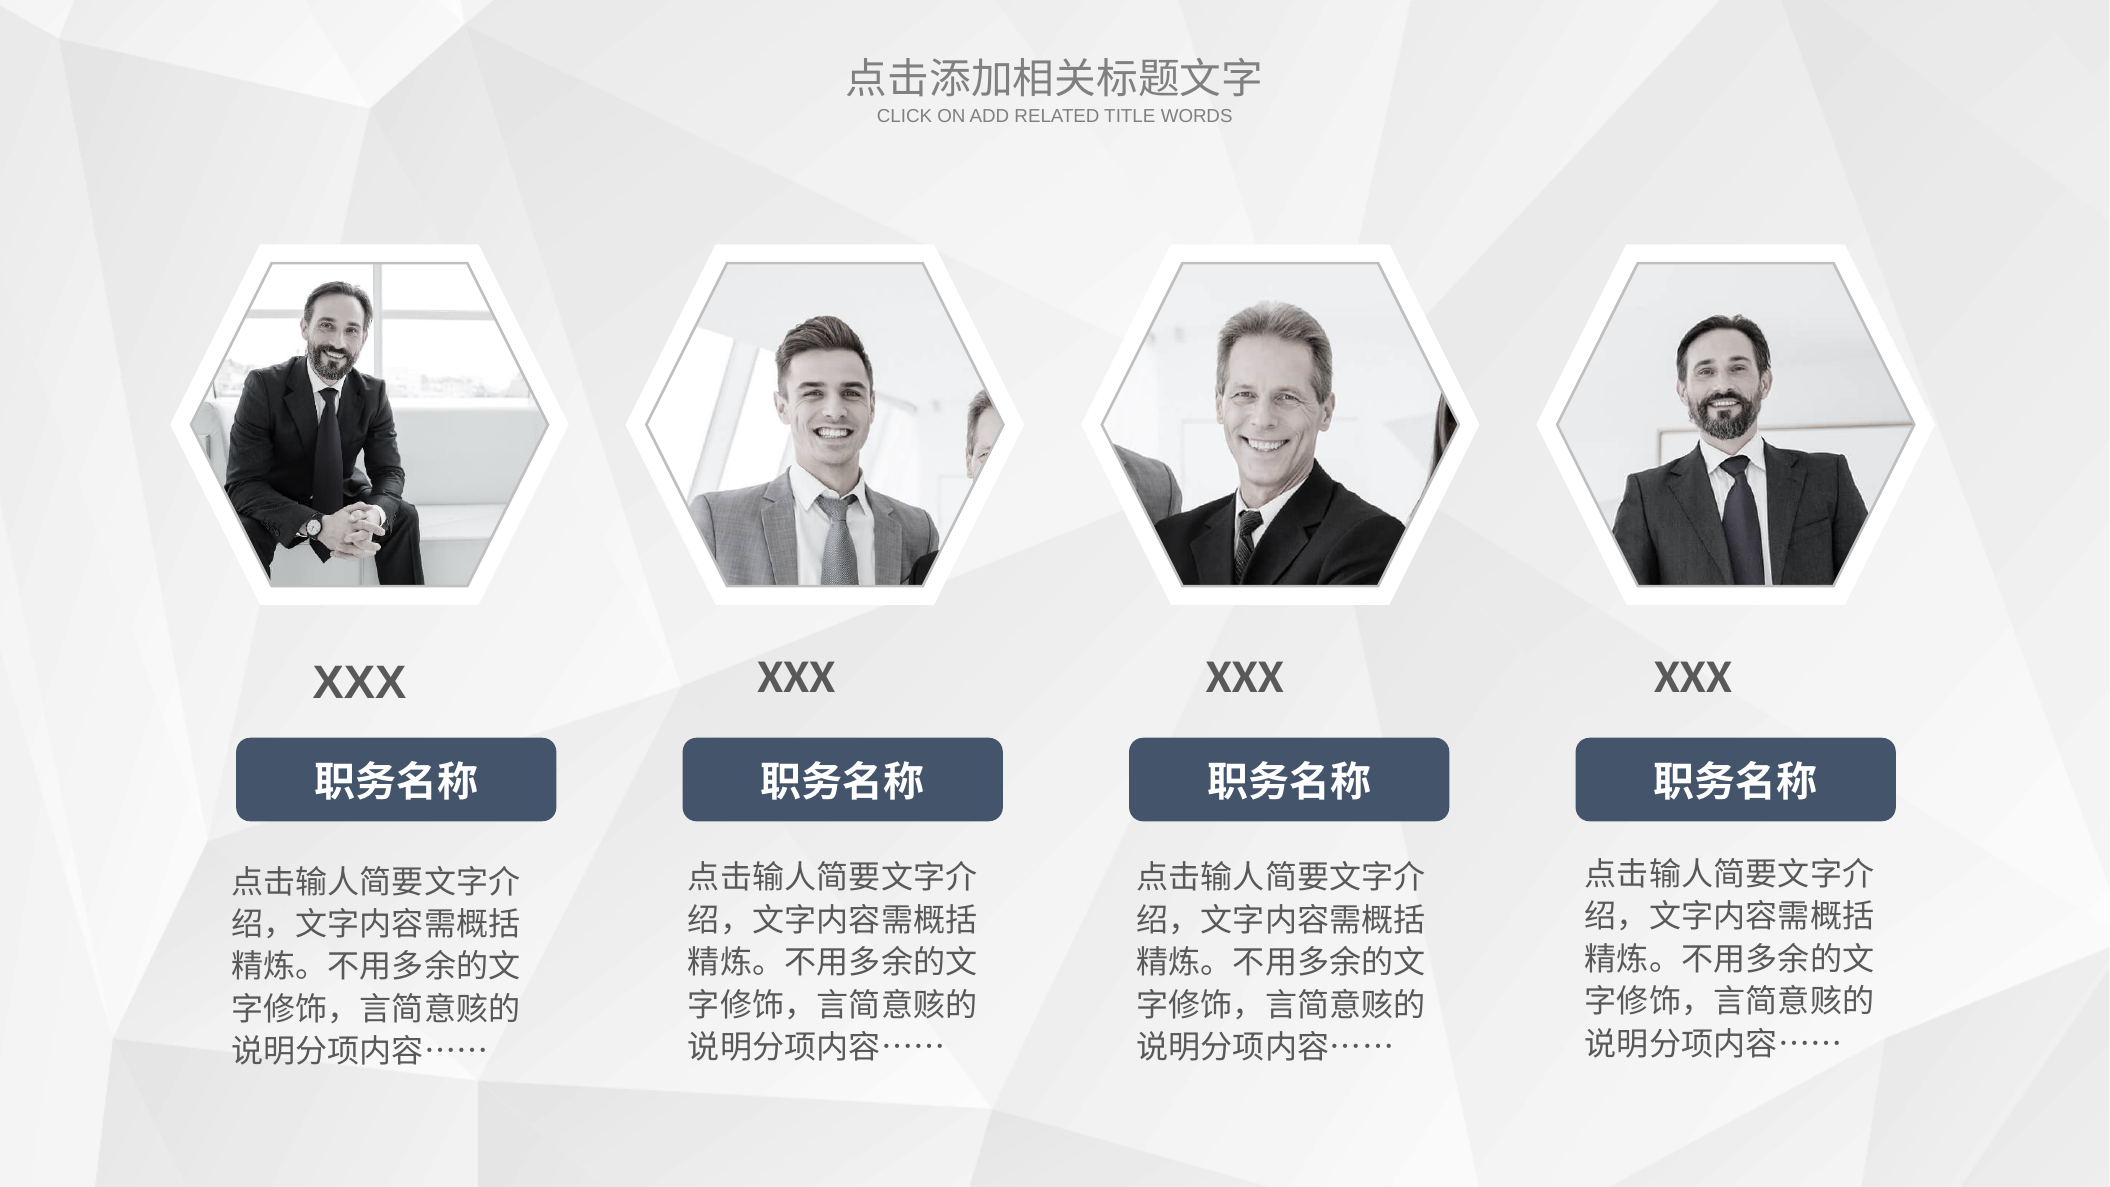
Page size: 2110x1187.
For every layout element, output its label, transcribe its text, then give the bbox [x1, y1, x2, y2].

text_box 职务名称 [235, 736, 558, 823]
picture [0, 0, 2110, 1187]
text_box 职务名称 [681, 736, 1004, 823]
text_box [1556, 262, 1916, 588]
text_box [624, 243, 1026, 606]
text_box CLICK ON ADD RELATED TITLE WORDS [852, 95, 1257, 130]
text_box [1535, 243, 1937, 606]
text_box 点击输人简要文字介绍，文字内容需概括精炼。不用多余的文字修饰，言简意赅的说明分项内容…… [1112, 840, 1462, 1077]
text_box 点击输人简要文字介绍，文字内容需概括精炼。不用多余的文字修饰，言简意赅的说明分项内容…… [664, 840, 1014, 1077]
text_box [1079, 243, 1481, 606]
text_box [1100, 262, 1461, 588]
text_box [189, 262, 550, 588]
text_box 点击添加相关标题文字 [803, 44, 1307, 107]
text_box XXX [742, 638, 890, 710]
text_box 职务名称 [1574, 736, 1897, 823]
text_box [168, 243, 570, 606]
text_box [645, 262, 1005, 588]
text_box 职务名称 [1128, 736, 1451, 823]
text_box XXX [297, 643, 442, 715]
text_box XXX [1191, 638, 1350, 710]
text_box 点击输人简要文字介绍，文字内容需概括精炼。不用多余的文字修饰，言简意赅的说明分项内容…… [207, 845, 557, 1148]
text_box XXX [1639, 638, 1787, 710]
text_box 点击输人简要文字介绍，文字内容需概括精炼。不用多余的文字修饰，言简意赅的说明分项内容…… [1561, 837, 1911, 1074]
